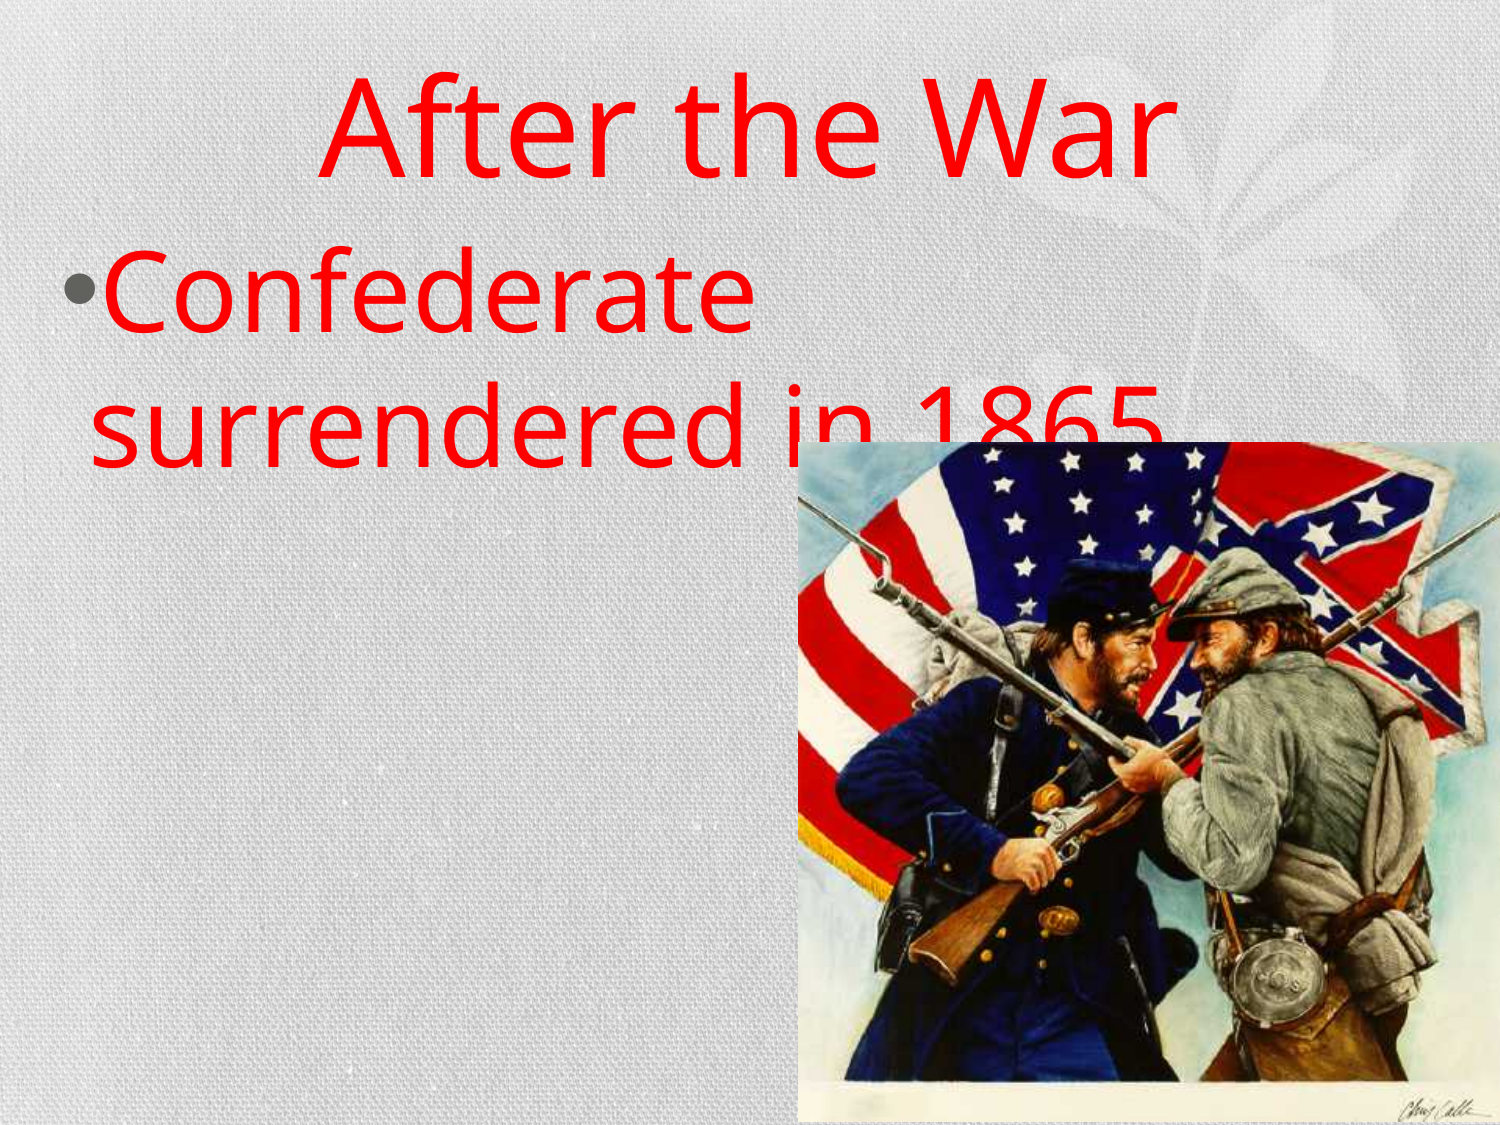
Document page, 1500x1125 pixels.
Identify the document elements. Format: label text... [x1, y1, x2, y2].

list Confederate surrendered in 1865 [45, 213, 1455, 1023]
title After the War [45, 37, 1455, 213]
picture [798, 441, 1500, 1122]
